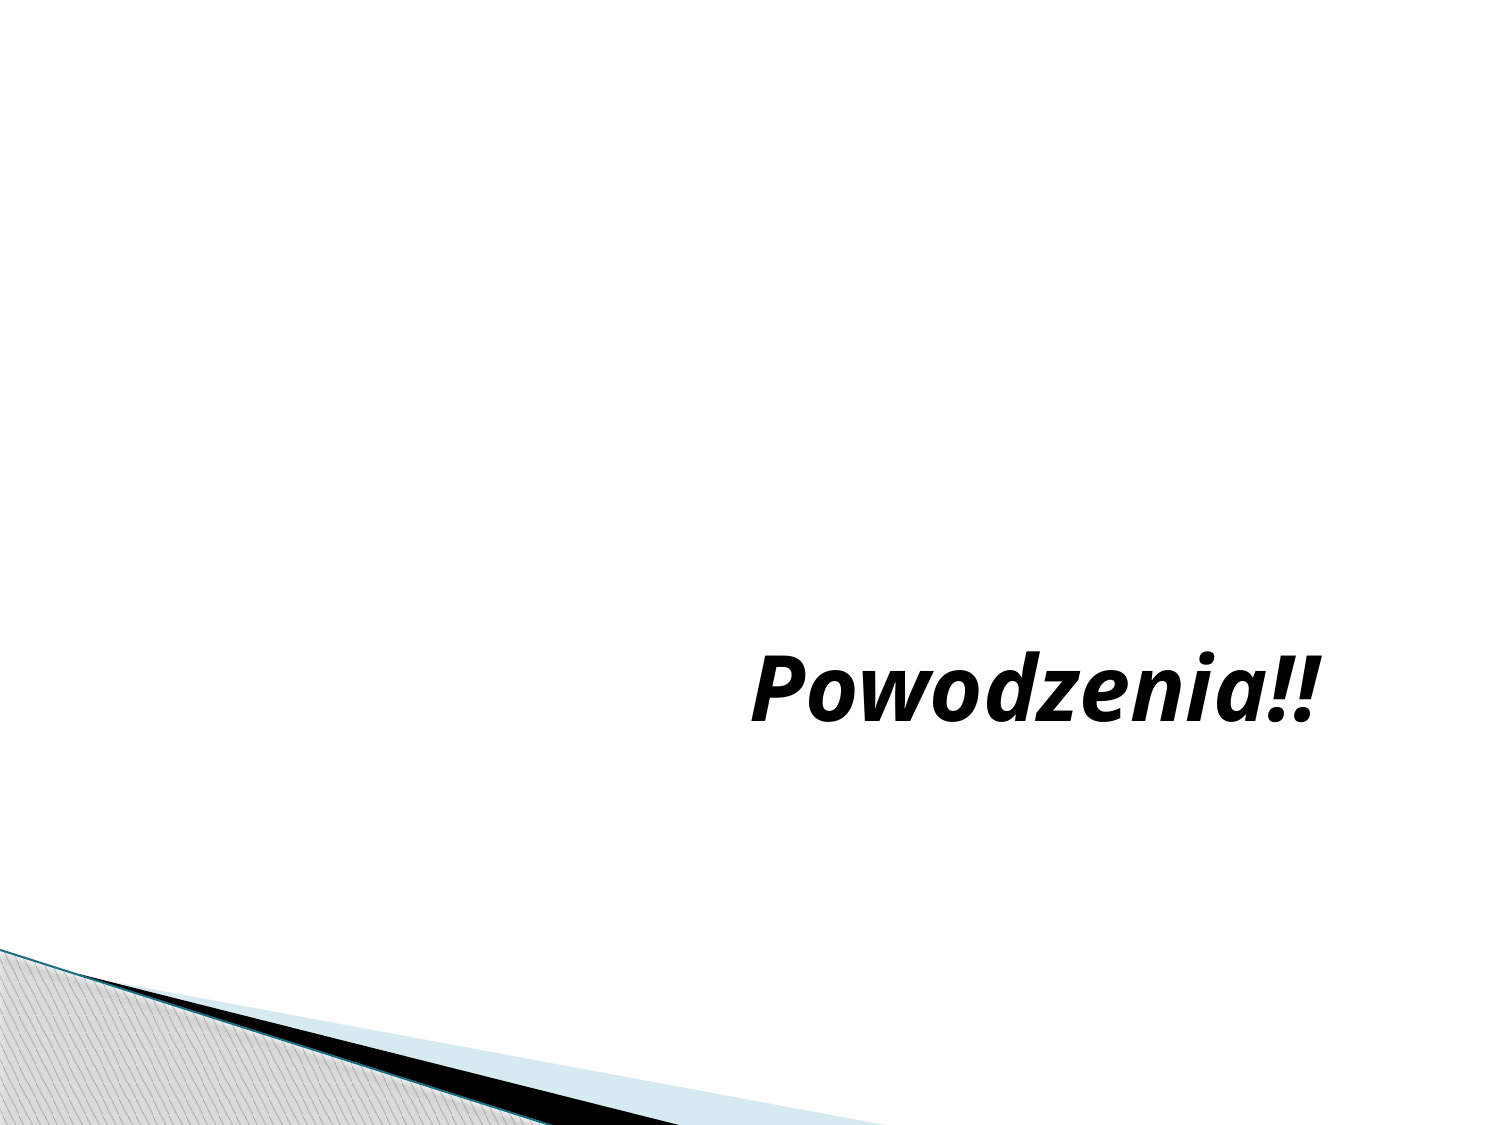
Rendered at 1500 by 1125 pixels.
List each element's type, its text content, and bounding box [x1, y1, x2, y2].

list Powodzenia!! [75, 243, 1425, 986]
